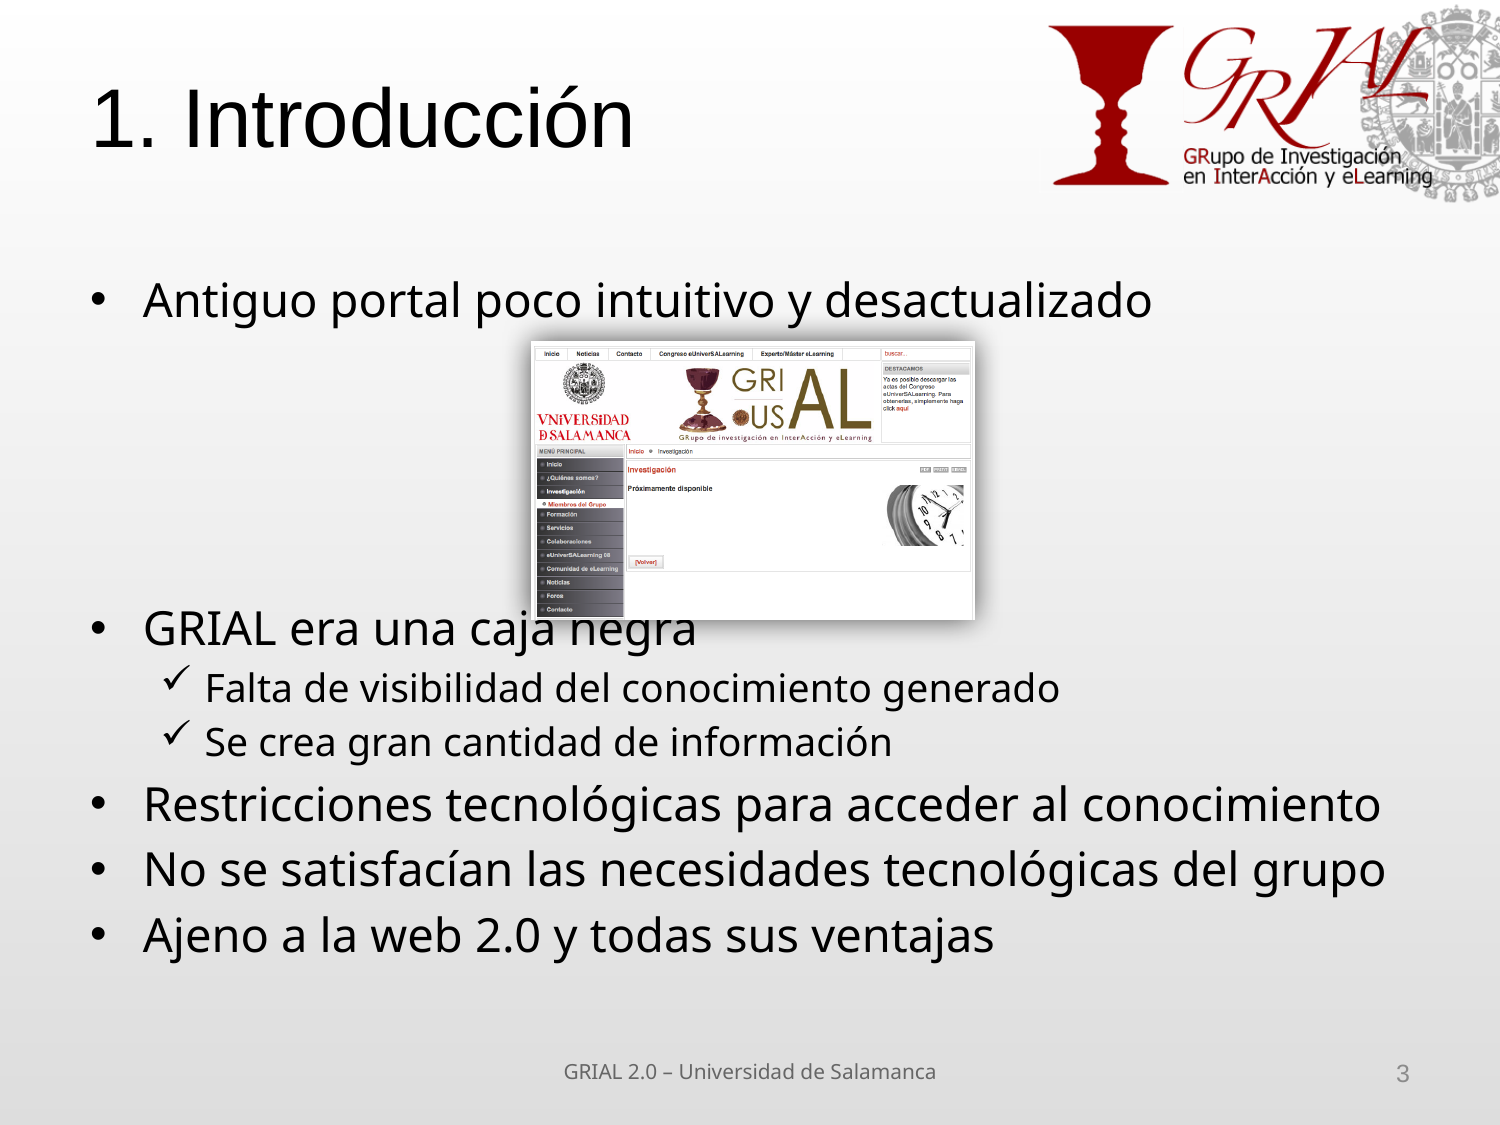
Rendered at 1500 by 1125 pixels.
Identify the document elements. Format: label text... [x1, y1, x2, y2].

picture [530, 341, 976, 621]
slide_number 3 [1074, 1042, 1425, 1103]
picture [1039, 0, 1500, 209]
footer GRIAL 2.0 – Universidad de Salamanca [512, 1042, 988, 1103]
list Antiguo portal poco intuitivo y desactualizado GRIAL era una caja negra Falta de visibilidad del conocimiento generado Se crea gran cantidad de información Restricciones tecnológicas para acceder al conocimiento No se satisfacían las necesidades tecnológicas del grupo Ajeno a la web 2.0 y todas sus ventajas [75, 262, 1425, 1043]
title 1. Introducción [75, 20, 1040, 209]
